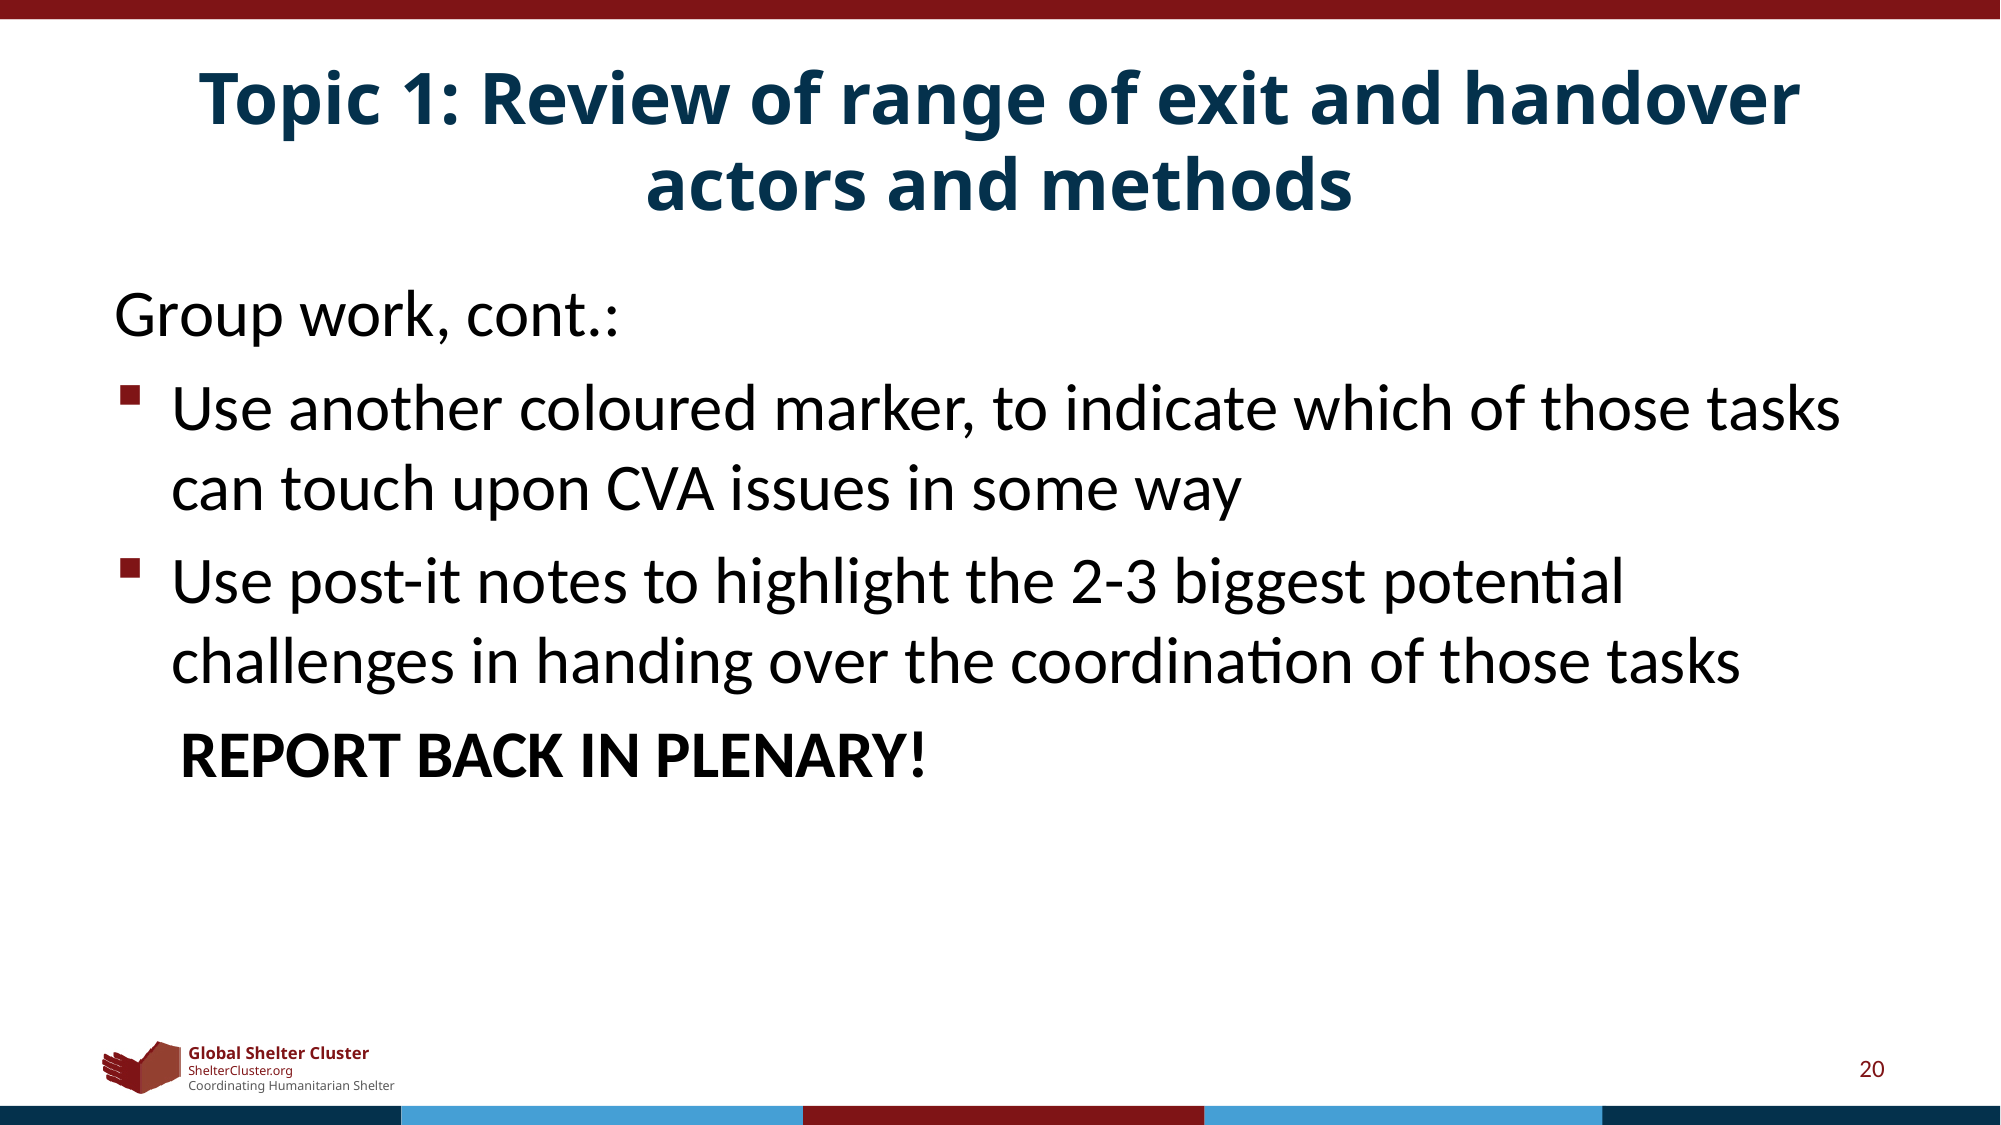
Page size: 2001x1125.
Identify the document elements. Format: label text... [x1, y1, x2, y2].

slide_number 20 [1433, 1037, 1900, 1098]
list Group work, cont.: Use another coloured marker, to indicate which of those tasks can touch upon CVA issues in some way Use post-it notes to highlight the 2-3 biggest potential challenges in handing over the coordination of those tasks REPORT BACK IN PLENARY! [99, 262, 1900, 945]
title Topic 1: Review of range of exit and handover actors and methods [99, 45, 1900, 233]
picture [102, 1041, 181, 1094]
